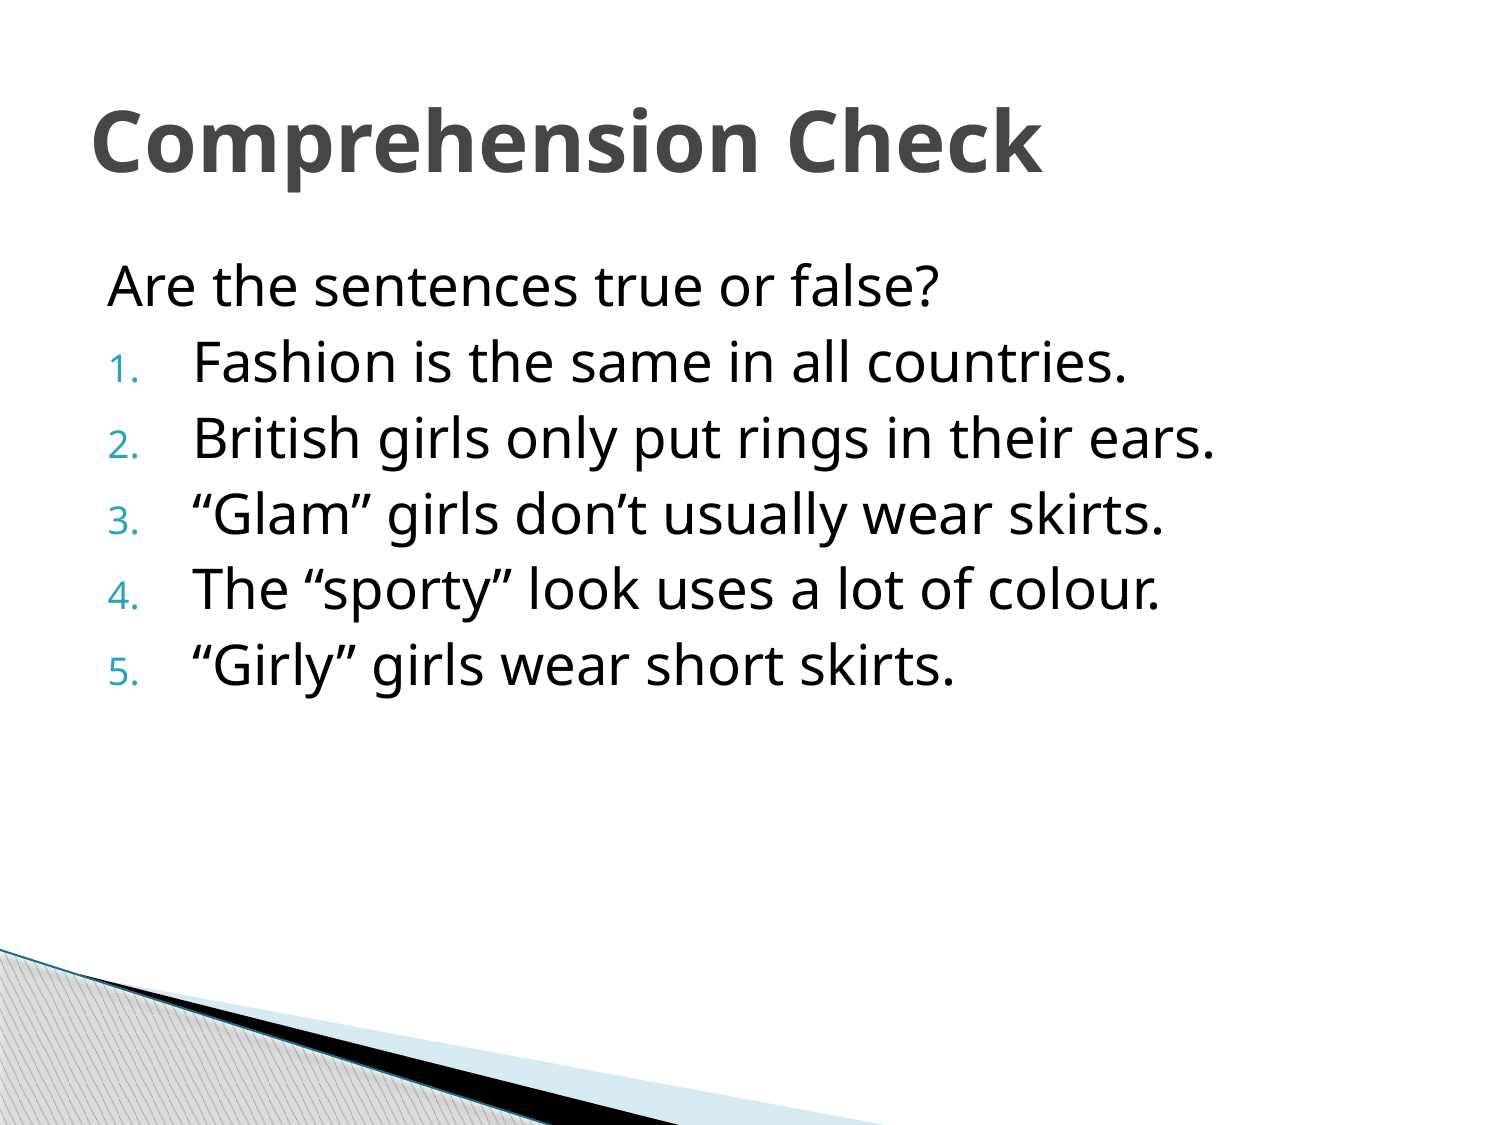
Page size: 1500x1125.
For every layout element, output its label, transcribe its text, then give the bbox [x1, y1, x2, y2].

list Are the sentences true or false? Fashion is the same in all countries. British girls only put rings in their ears. “Glam” girls don’t usually wear skirts. The “sporty” look uses a lot of colour. “Girly” girls wear short skirts. [75, 243, 1425, 986]
title Comprehension Check [75, 45, 1425, 233]
